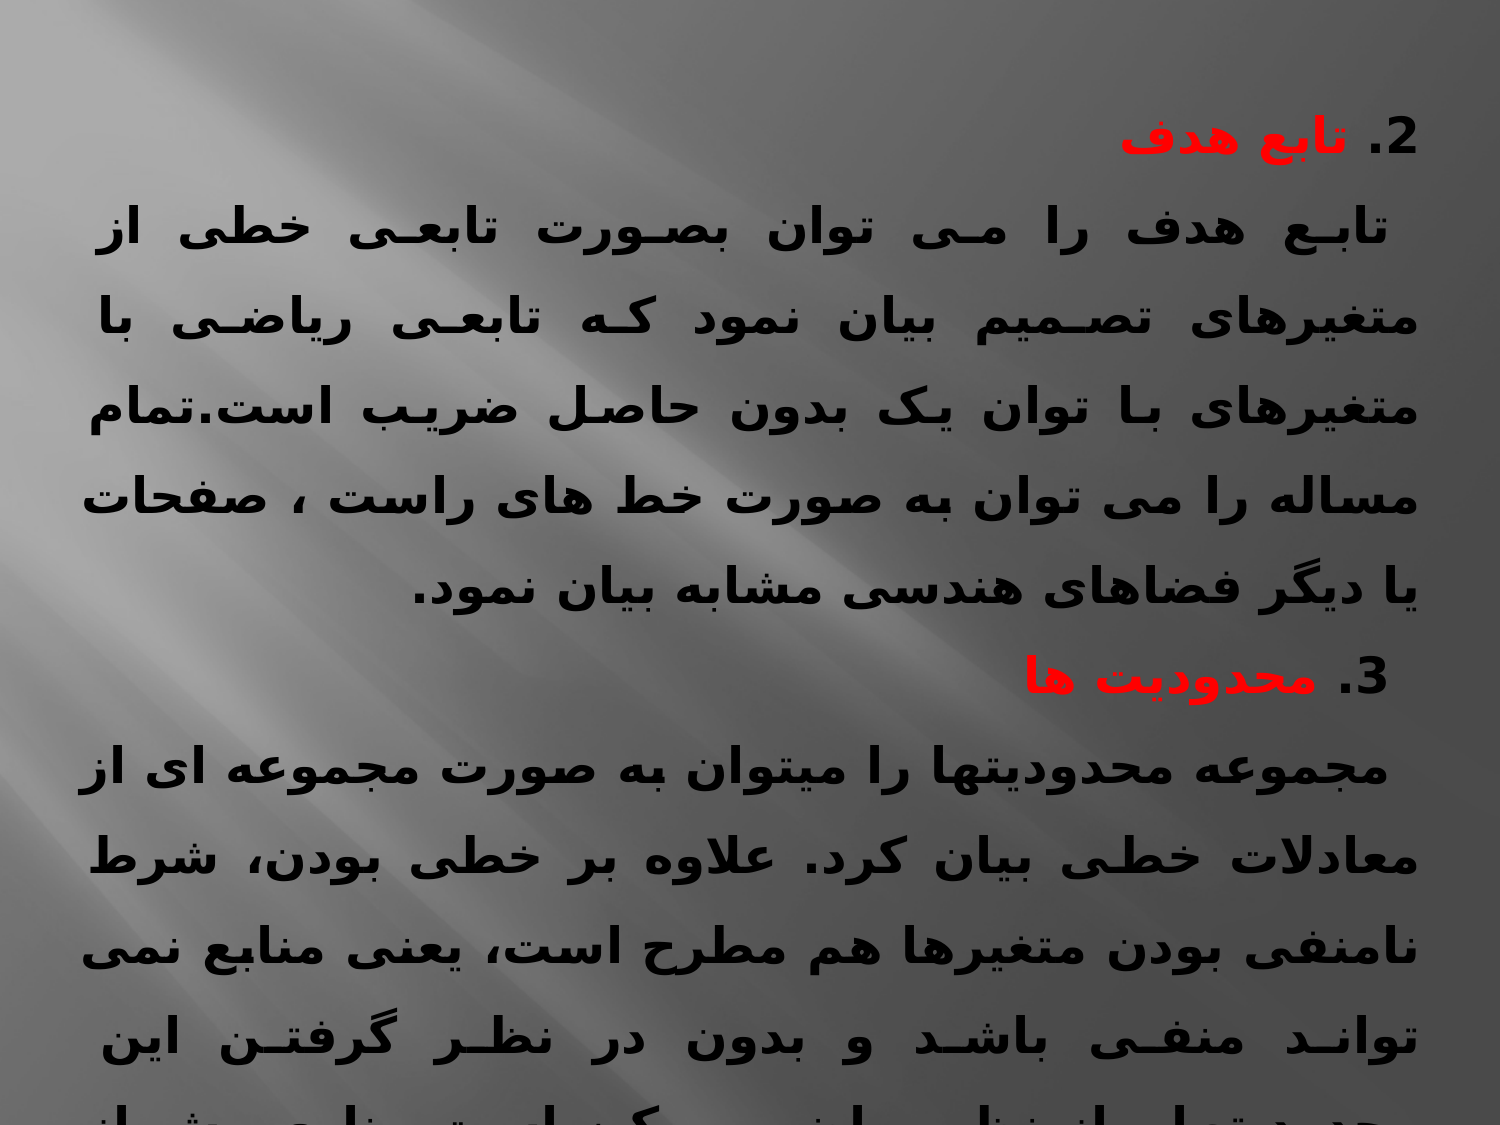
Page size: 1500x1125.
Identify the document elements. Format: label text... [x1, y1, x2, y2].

text_box 2. تابع هدف تابع هدف را می توان بصورت تابعی خطی از متغیرهای تصمیم بیان نمود که تابعی ریاضی با متغیرهای با توان یک بدون حاصل ضریب است.تمام مساله را می توان به صورت خط های راست ، صفحات یا دیگر فضاهای هندسی مشابه بیان نمود. 3. محدودیت ها مجموعه محدودیتها را میتوان به صورت مجموعه ای از معادلات خطی بیان کرد. علاوه بر خطی بودن، شرط نامنفی بودن متغیرها هم مطرح است، یعنی منابع نمی تواند منفی باشد و بدون در نظر گرفتن این محدودیتها ، از نظر ریاضی ممکن است منابع بیش از میزان در دسترس استفاده شود که موجه نیست. [64, 66, 1436, 1125]
